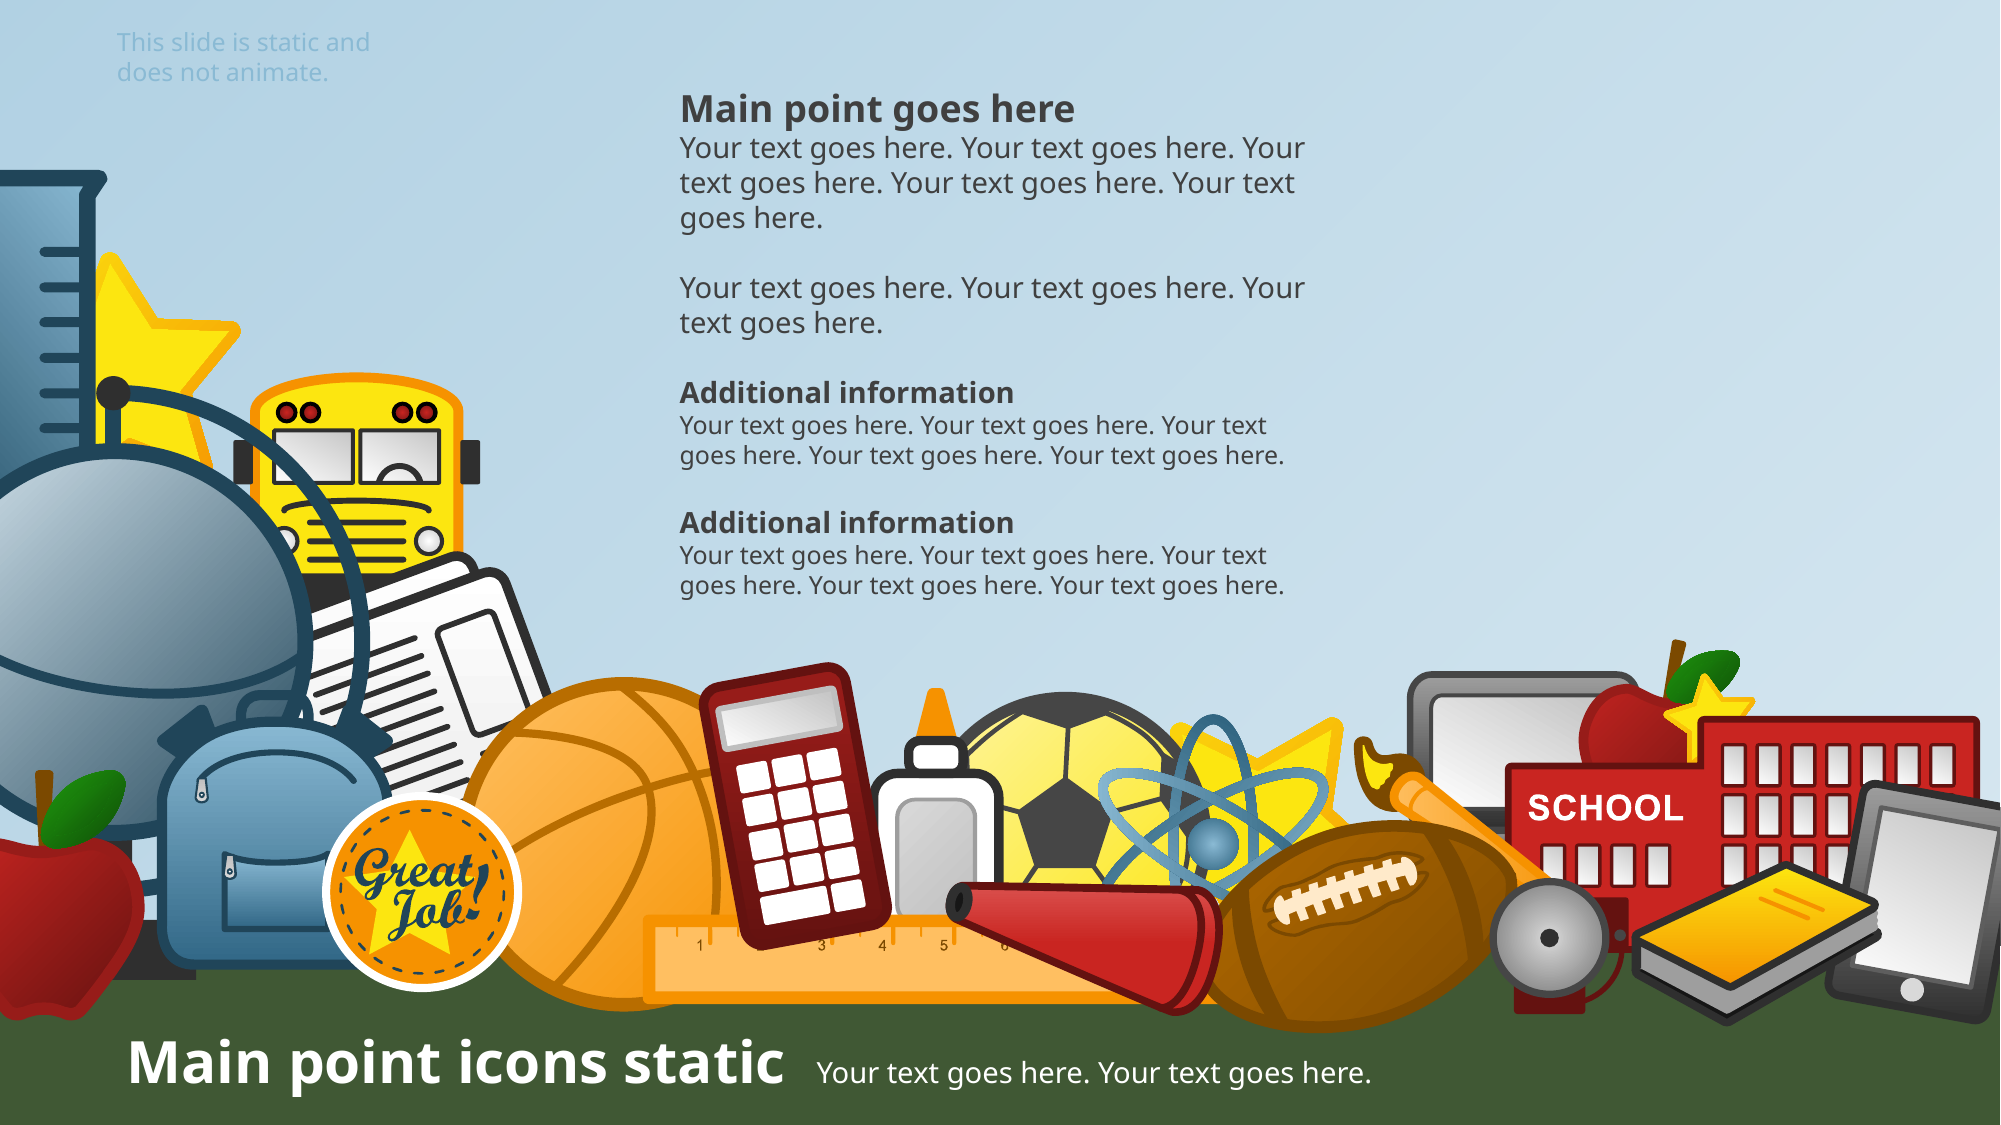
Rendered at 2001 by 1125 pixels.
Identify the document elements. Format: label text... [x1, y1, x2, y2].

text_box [108, 251, 245, 376]
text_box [1438, 687, 1501, 825]
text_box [0, 169, 108, 376]
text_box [1631, 860, 1883, 1027]
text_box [245, 372, 481, 573]
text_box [1212, 697, 1402, 825]
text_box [718, 670, 873, 943]
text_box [1085, 714, 1341, 862]
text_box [1840, 790, 2000, 1014]
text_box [1504, 715, 1981, 877]
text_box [1406, 671, 1577, 825]
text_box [1004, 691, 1212, 862]
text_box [371, 573, 564, 791]
text_box This slide is static and does not animate. [102, 19, 481, 94]
text_box Main point goes here Your text goes here. Your text goes here. Your text goes here. Your text goes here. Your text goes here. Your text goes here. Your text goes here. Your text goes here. Additional information Your text goes here. Your text goes here. Your text goes here. Your text goes here. Your text goes here. Additional information Your text goes here. Your text goes here. Your text goes here. Your text goes here. Your text goes here. [664, 77, 1333, 607]
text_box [1489, 877, 1632, 1015]
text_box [943, 862, 1223, 995]
text_box [0, 1014, 2000, 1125]
text_box Main point icons static Your text goes here. Your text goes here. [111, 1017, 1396, 1103]
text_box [642, 914, 1190, 1005]
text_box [0, 376, 371, 980]
text_box [148, 980, 1190, 1017]
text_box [456, 676, 792, 1012]
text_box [873, 688, 1004, 914]
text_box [1190, 825, 1525, 1028]
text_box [0, 770, 148, 1021]
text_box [1668, 675, 1762, 715]
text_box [1577, 638, 1741, 715]
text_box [156, 690, 394, 970]
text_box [322, 791, 523, 993]
